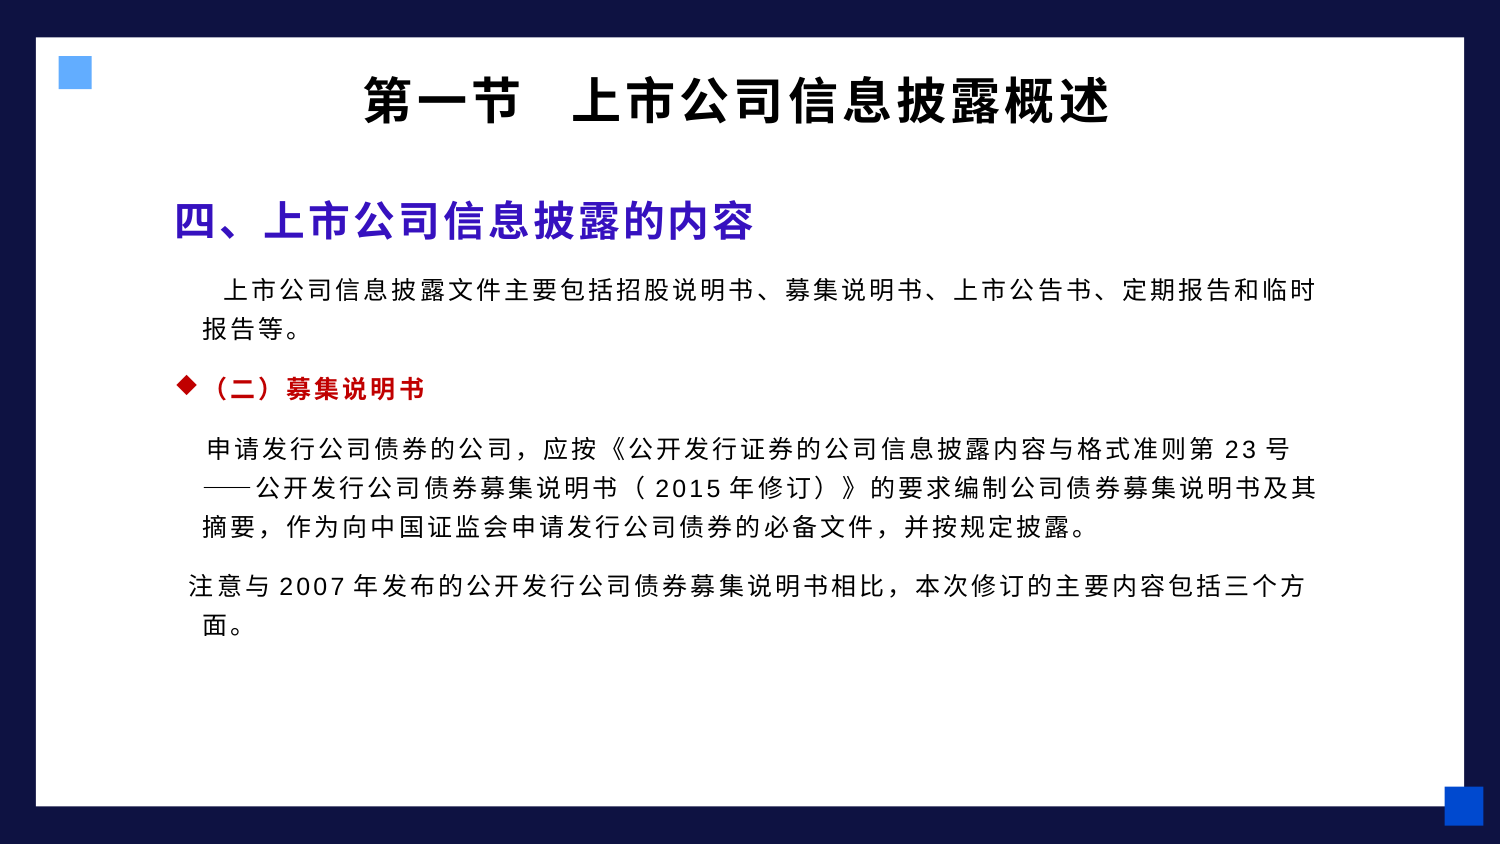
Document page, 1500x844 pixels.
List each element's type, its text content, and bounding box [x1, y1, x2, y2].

title 第一节 上市公司信息披露概述 [141, 48, 1327, 138]
list 四、上市公司信息披露的内容 上市公司信息披露文件主要包括招股说明书、募集说明书、上市公告书、定期报告和临时报告等。 （二）募集说明书 申请发行公司债券的公司，应按《公开发行证券的公司信息披露内容与格式准则第23号——公开发行公司债券募集说明书（2015年修订）》的要求编制公司债券募集说明书及其摘要，作为向中国证监会申请发行公司债券的必备文件，并按规定披露。 注意与2007年发布的公开发行公司债券募集说明书相比，本次修订的主要内容包括三个方面。 [157, 179, 1343, 604]
